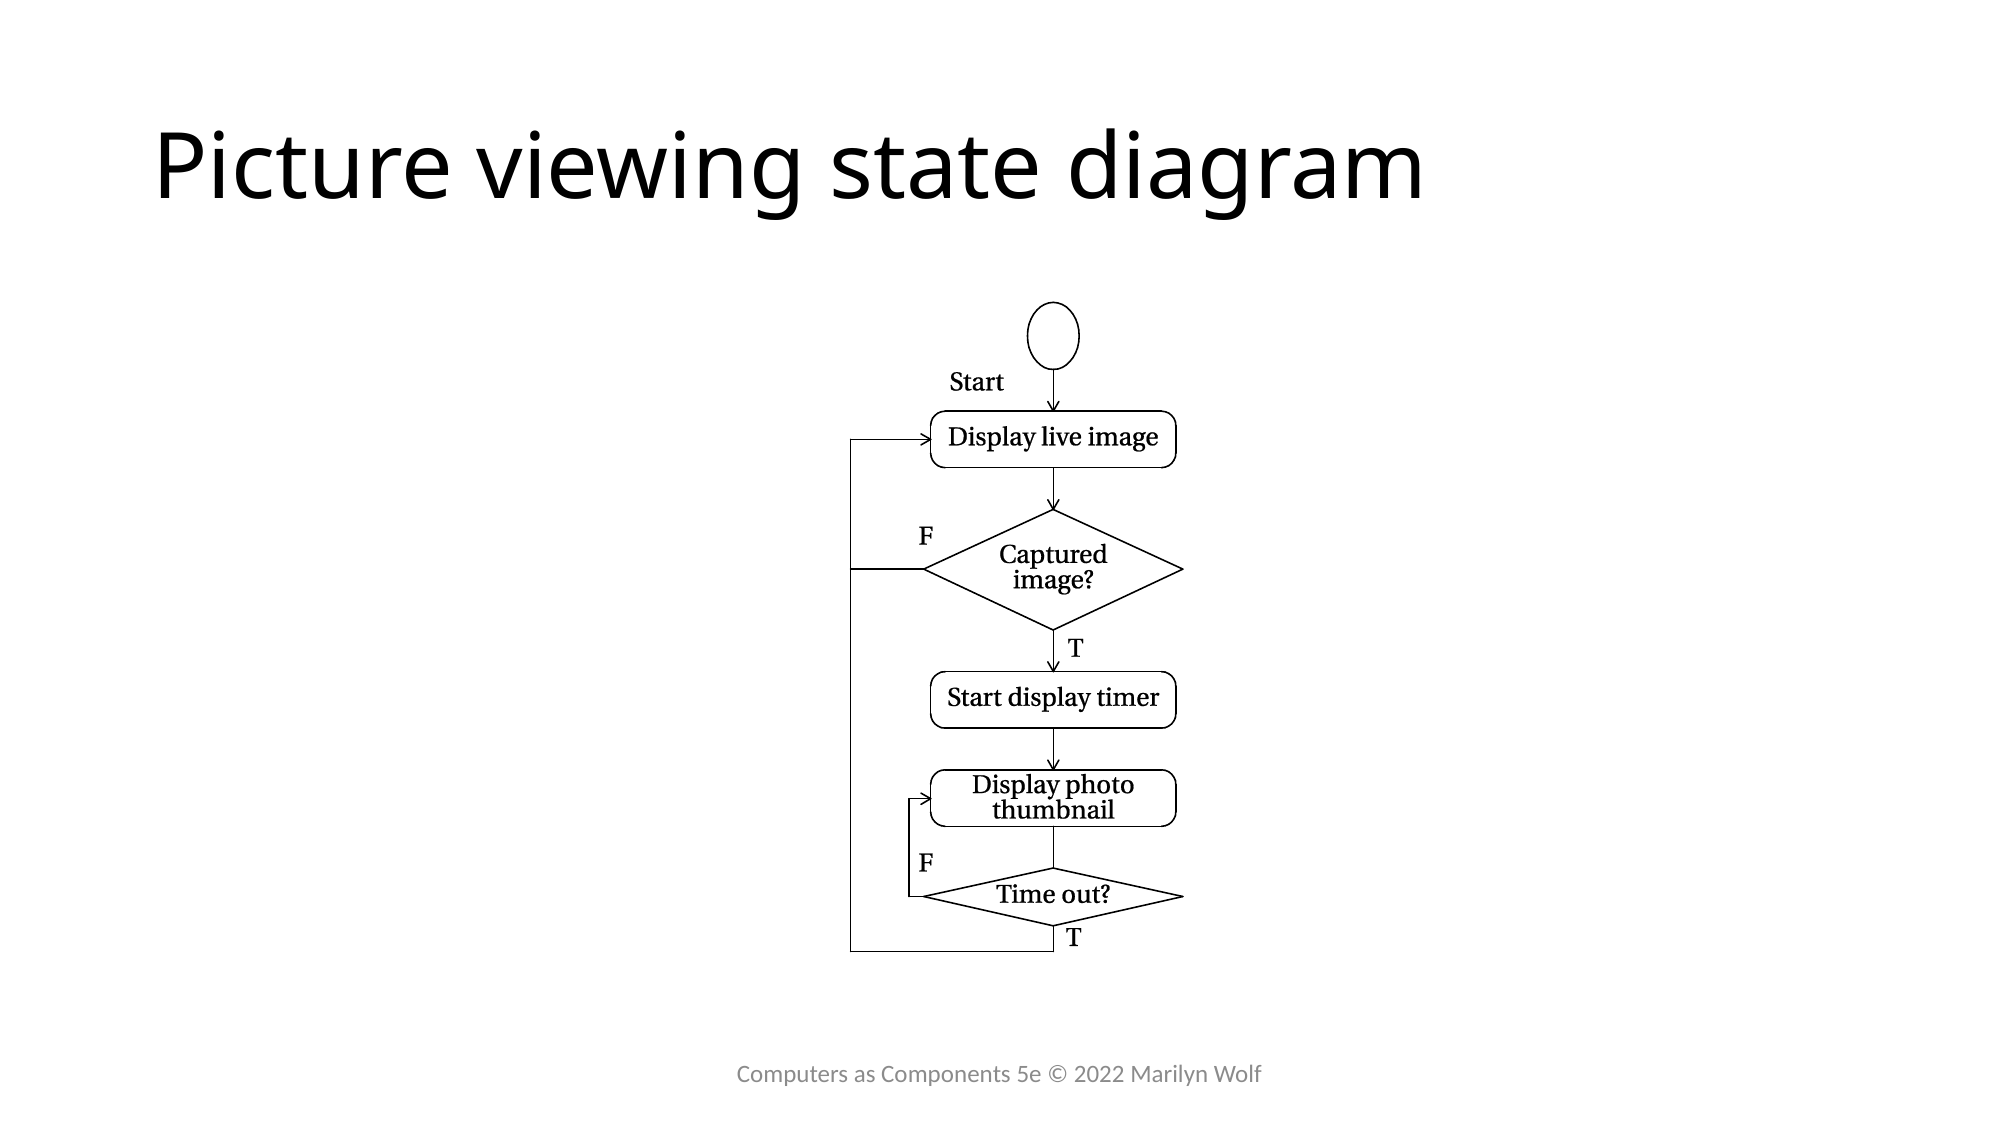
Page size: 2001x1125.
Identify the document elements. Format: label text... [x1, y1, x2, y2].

footer Computers as Components 5e © 2022 Marilyn Wolf [662, 1042, 1338, 1103]
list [849, 299, 1188, 953]
title Picture viewing state diagram [137, 59, 1863, 278]
